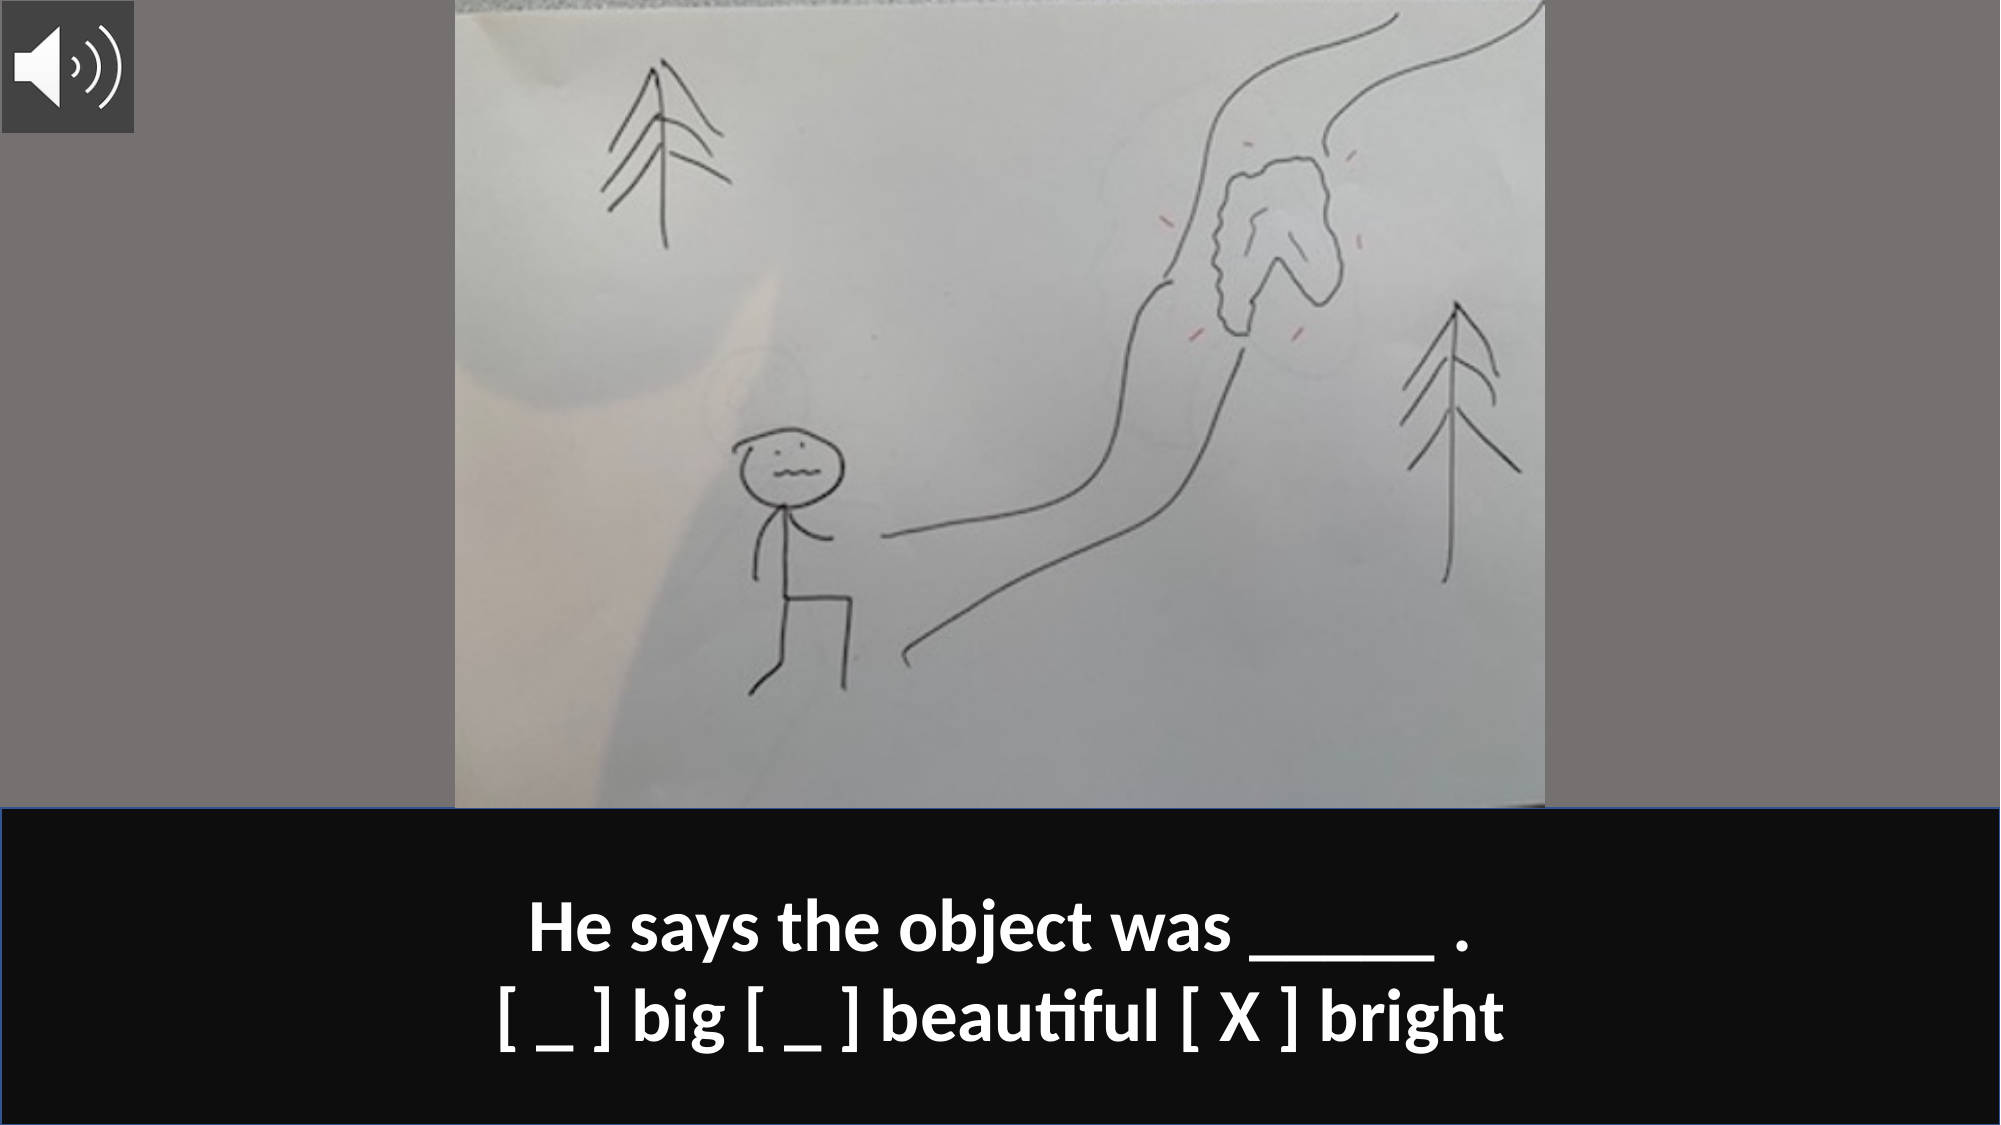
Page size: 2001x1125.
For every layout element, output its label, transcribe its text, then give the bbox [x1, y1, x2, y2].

text_box He says the object was _____ . [ _ ] big [ _ ] beautiful [ X ] bright [0, 807, 2000, 1125]
picture [1, 0, 135, 134]
picture [455, 0, 1545, 808]
